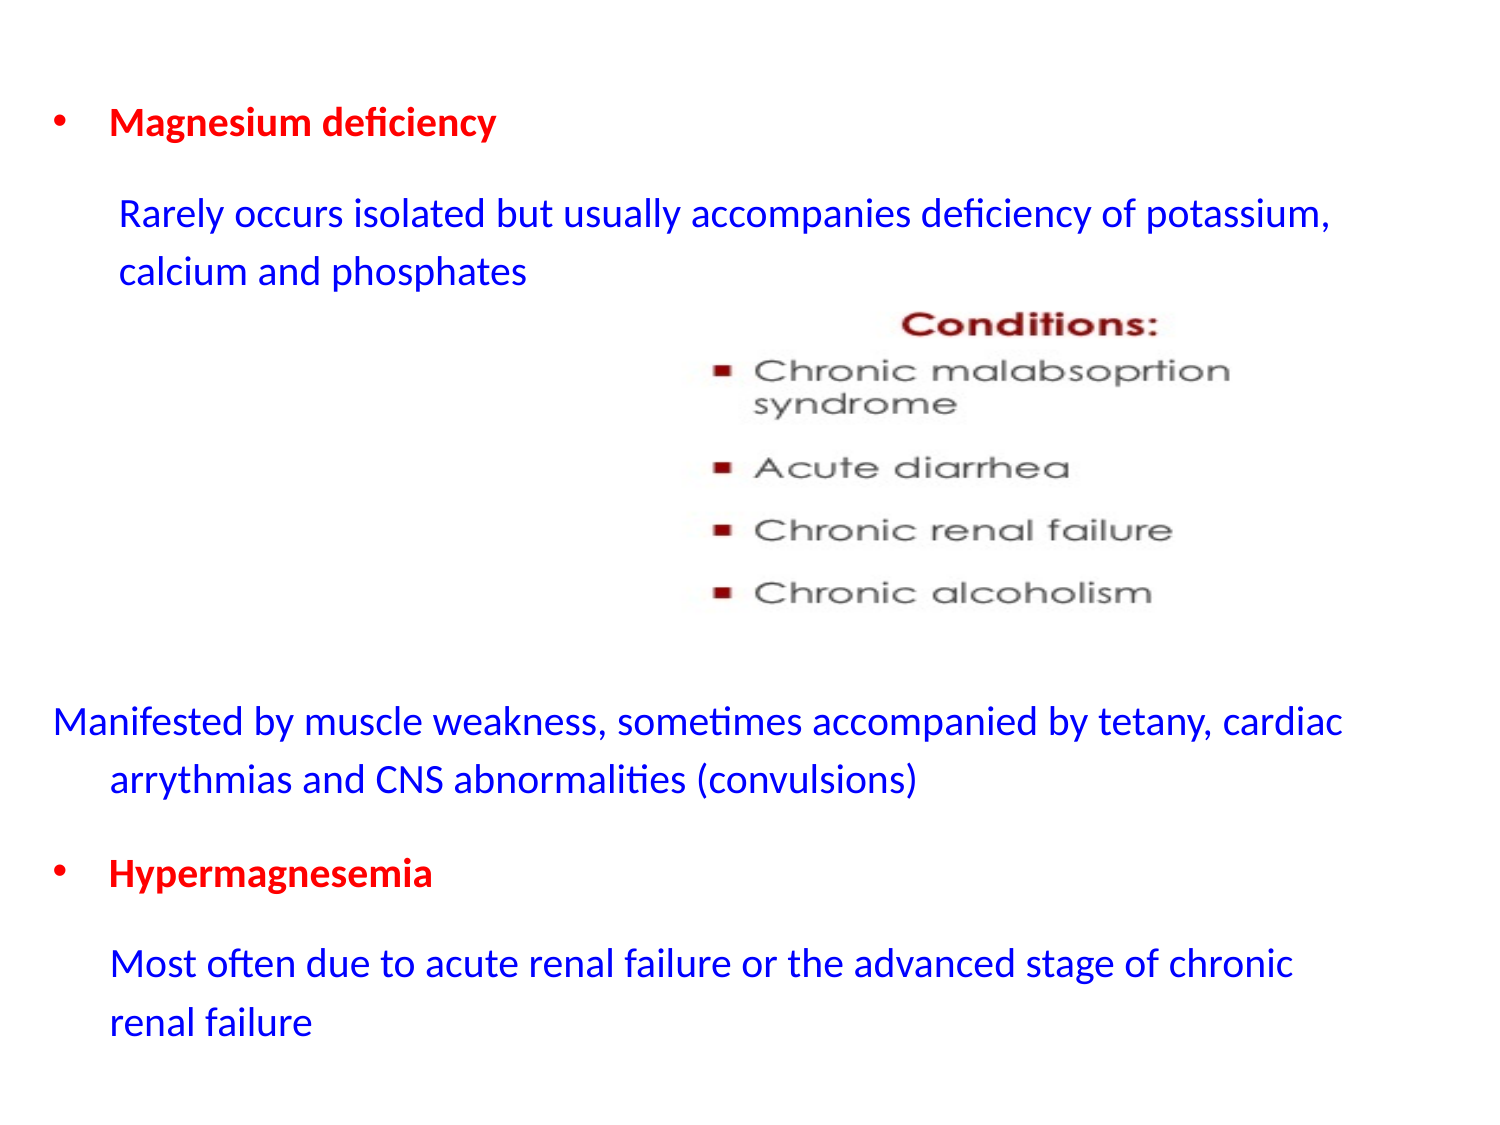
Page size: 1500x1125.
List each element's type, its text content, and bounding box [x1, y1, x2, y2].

picture [662, 287, 1288, 639]
list Magnesium deficiency Rarely occurs isolated but usually accompanies deficiency of potassium, calcium and phosphates Manifested by muscle weakness, sometimes accompanied by tetany, cardiac arrythmias and CNS abnormalities (convulsions) Hypermagnesemia Most often due to acute renal failure or the advanced stage of chronic renal failure [37, 87, 1438, 1075]
